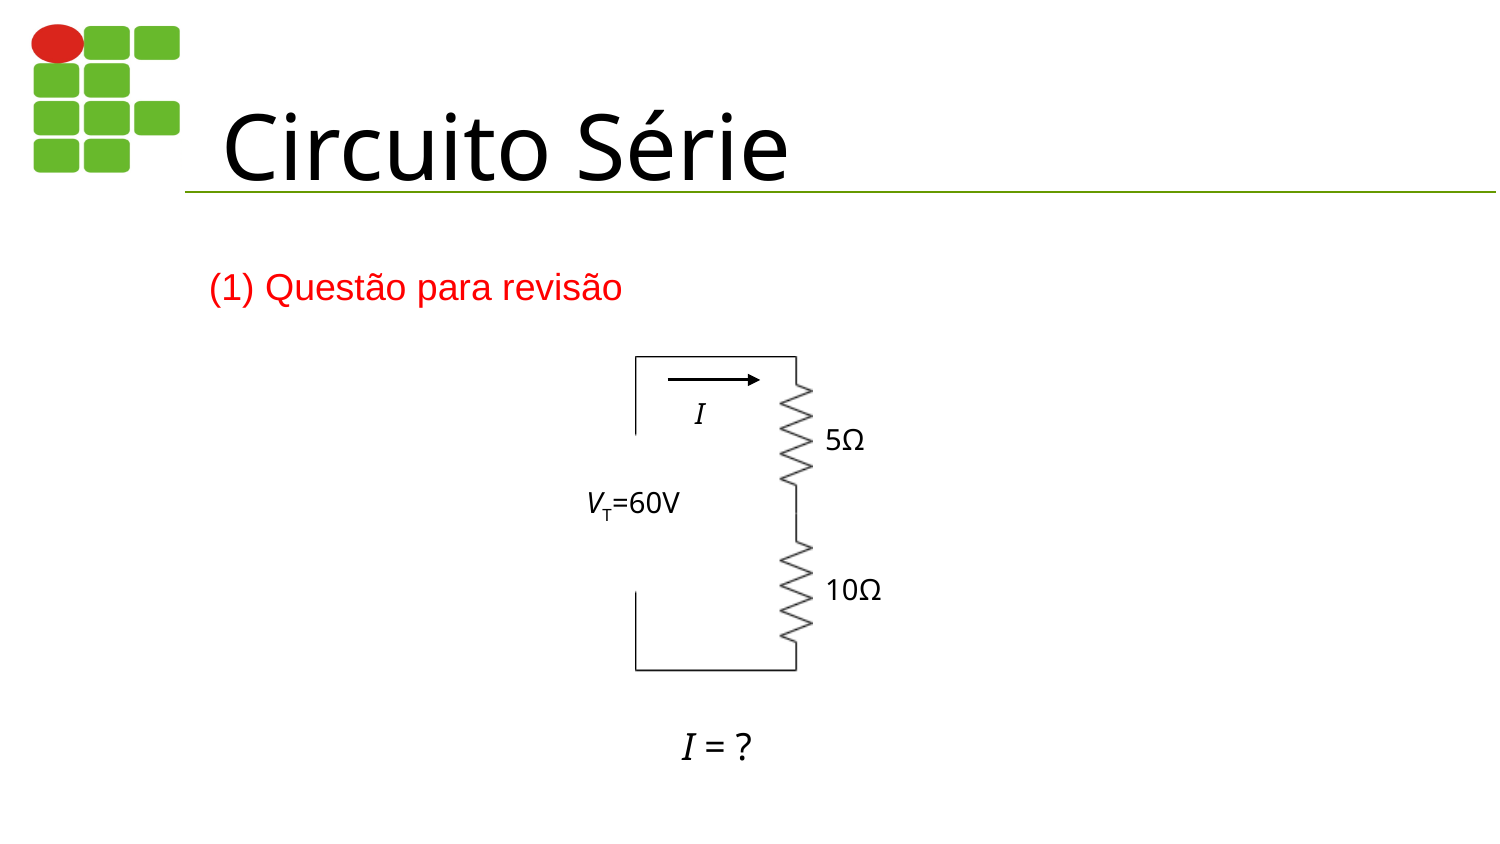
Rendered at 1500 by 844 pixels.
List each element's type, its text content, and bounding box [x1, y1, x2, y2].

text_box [571, 356, 930, 673]
picture [29, 23, 182, 174]
list I = ? [570, 693, 864, 767]
title Circuito Série [206, 26, 1468, 207]
text_box (1) Questão para revisão [193, 248, 1469, 315]
